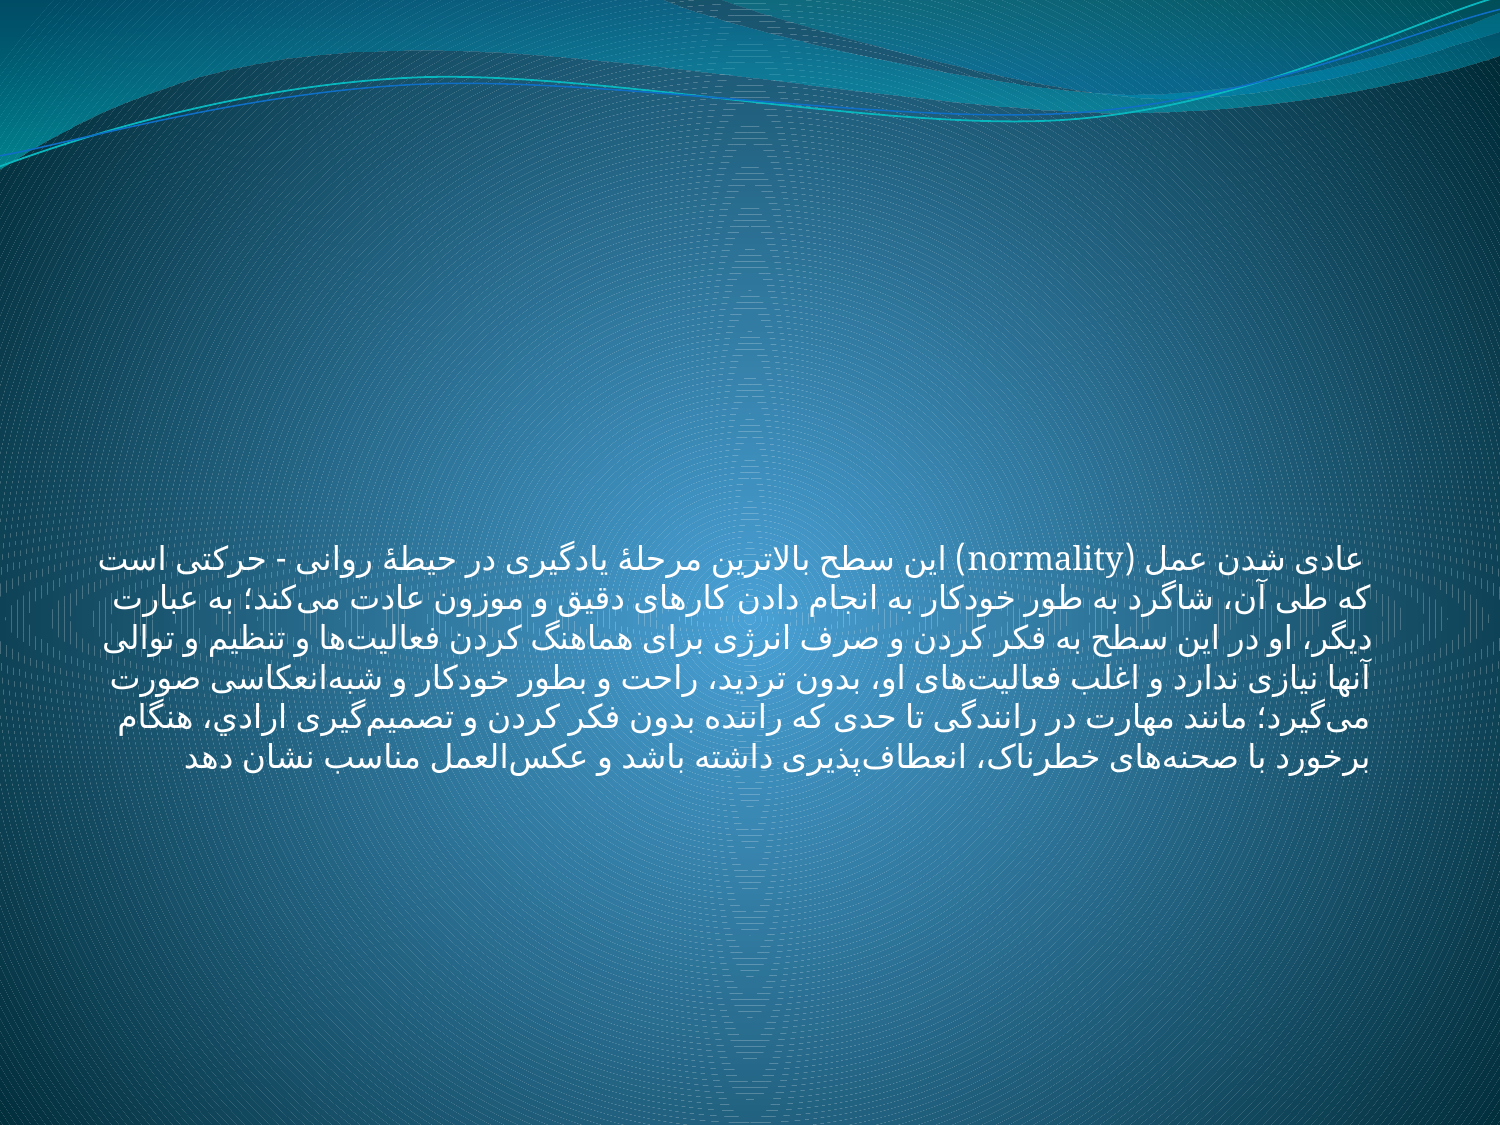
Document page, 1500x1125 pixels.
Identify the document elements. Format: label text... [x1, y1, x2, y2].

subtitle عادى شدن عمل (normality) اين سطح بالاترين مرحلهٔ يادگيرى در حيطهٔ روانى - حرکتى است که طى آن، شاگرد به طور خودکار به انجام دادن کارهاى دقيق و موزون عادت مى‌کند؛ به عبارت ديگر، او در اين سطح به فکر کردن و صرف انرژى براى هماهنگ کردن فعاليت‌ها و تنظيم و توالى آنها نيازى ندارد و اغلب فعاليت‌هاى او، بدون ترديد، راحت و بطور خودکار و شبه‌انعکاسى صورت مى‌گيرد؛ مانند مهارت در رانندگى تا حدى که راننده بدون فکر کردن و تصميم‌گيرى ارادي، هنگام برخورد با صحنه‌هاى خطرناک، انعطاف‌پذيرى داشته باشد و عکس‌العمل مناسب نشان دهد [87, 529, 1376, 818]
